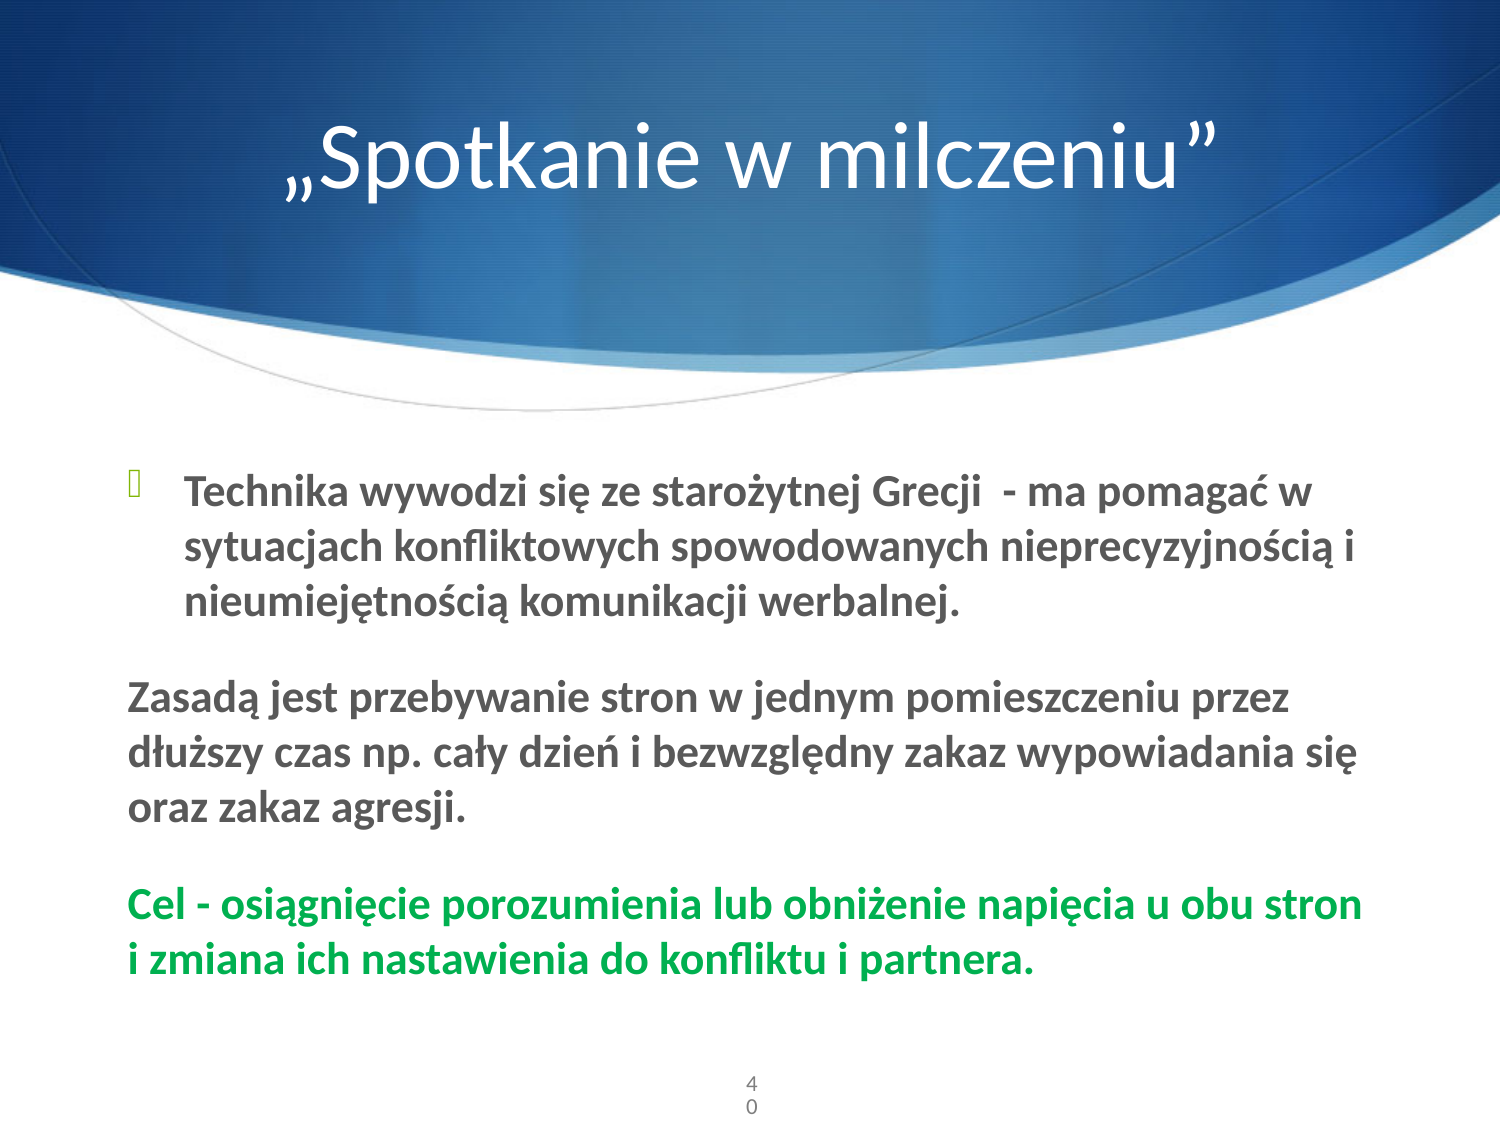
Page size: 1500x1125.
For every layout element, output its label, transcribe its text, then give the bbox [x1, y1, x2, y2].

slide_number 40 [730, 1062, 769, 1103]
picture [0, 0, 1500, 1125]
title „Spotkanie w milczeniu” [75, 0, 1425, 301]
list Technika wywodzi się ze starożytnej Grecji - ma pomagać w sytuacjach konfliktowych spowodowanych nieprecyzyjnością i nieumiejętnością komunikacji werbalnej. Zasadą jest przebywanie stron w jednym pomieszczeniu przez dłuższy czas np. cały dzień i bezwzględny zakaz wypowiadania się oraz zakaz agresji. Cel - osiągnięcie porozumienia lub obniżenie napięcia u obu stron i zmiana ich nastawienia do konfliktu i partnera. [121, 454, 1379, 991]
